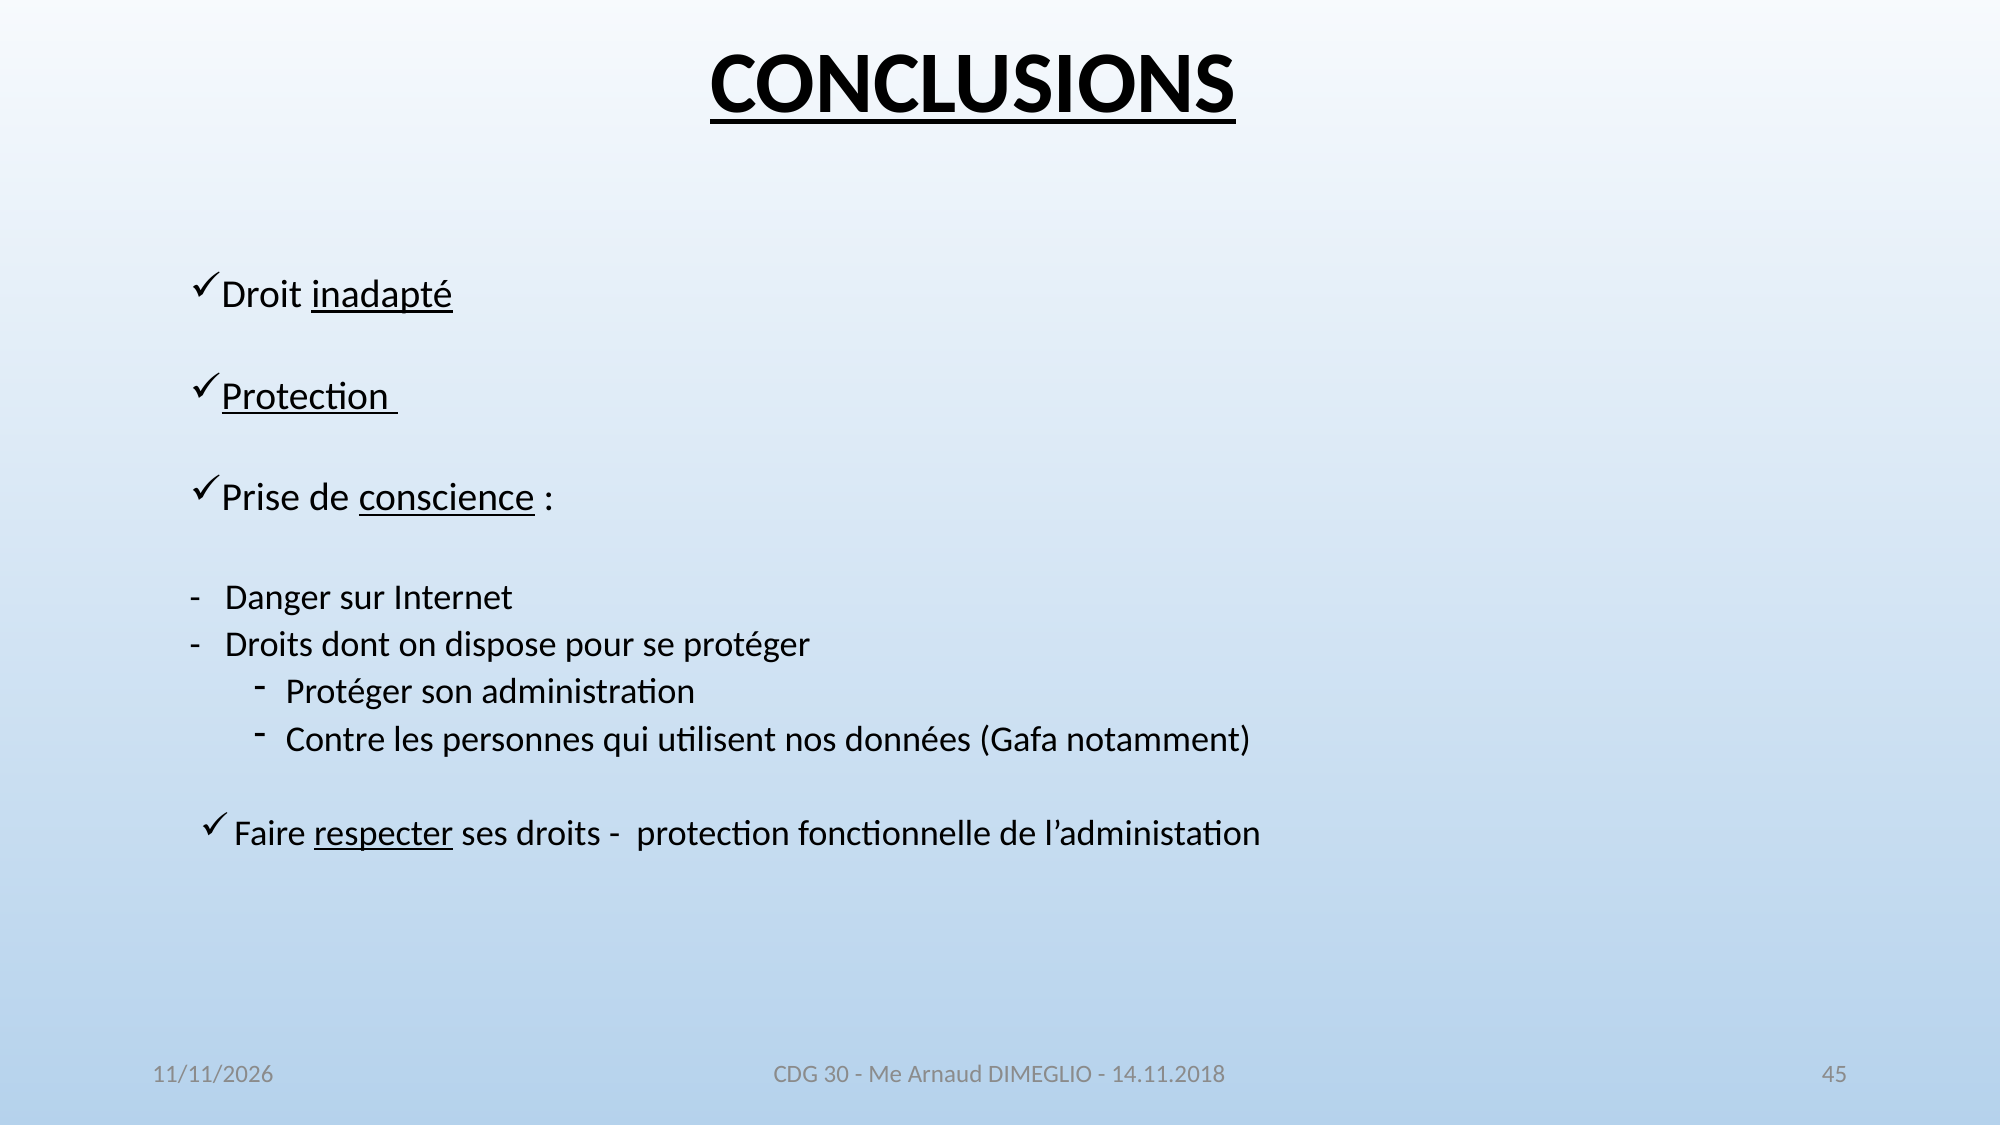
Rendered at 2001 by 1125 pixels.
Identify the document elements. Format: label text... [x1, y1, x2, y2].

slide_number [137, 1042, 588, 1103]
list Droit inadapté Protection Prise de conscience : - Danger sur Internet - Droits dont on dispose pour se protéger Protéger son administration Contre les personnes qui utilisent nos données (Gafa notamment) Faire respecter ses droits - protection fonctionnelle de l’administation [110, 266, 1836, 970]
slide_number 45 [1412, 1042, 1863, 1103]
footer CDG 30 - Me Arnaud DIMEGLIO - 14.11.2018 [662, 1042, 1338, 1103]
title CONCLUSIONS [110, 28, 1836, 246]
